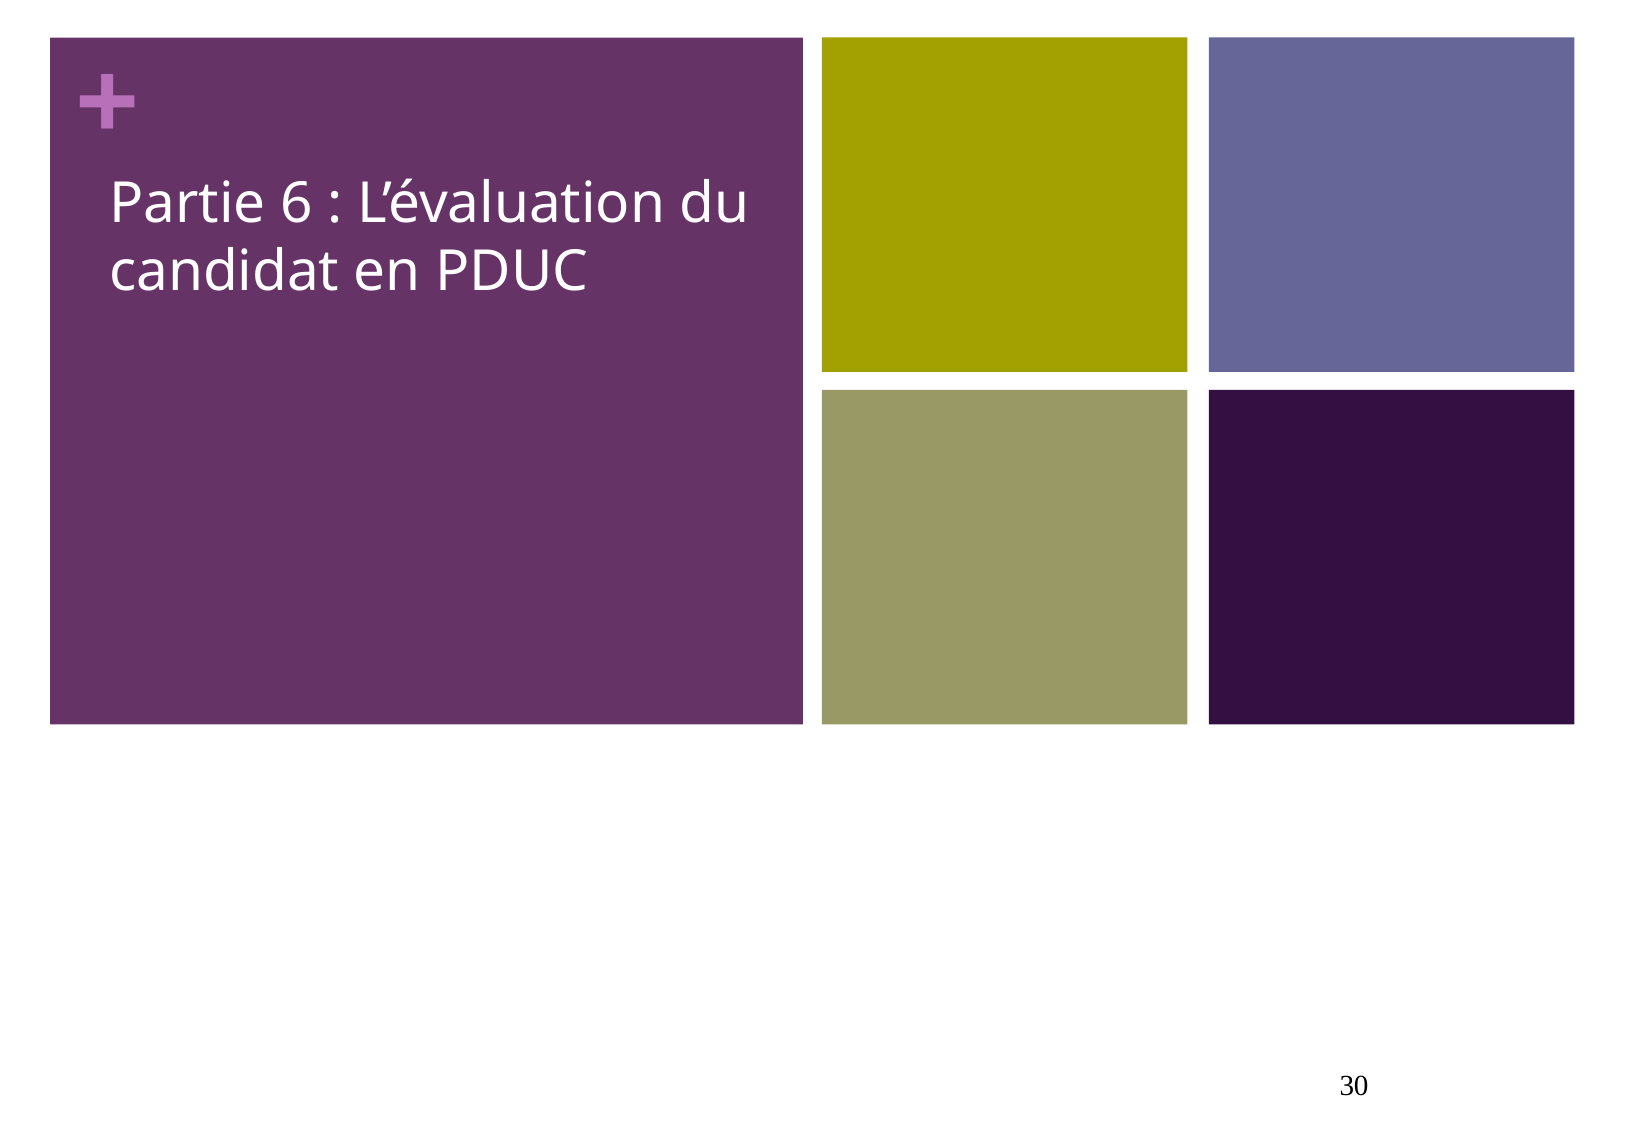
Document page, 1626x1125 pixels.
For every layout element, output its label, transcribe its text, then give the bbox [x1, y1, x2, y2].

footer 30 [1121, 1054, 1587, 1114]
title Partie 6 : L’évaluation du candidat en PDUC [94, 157, 813, 312]
